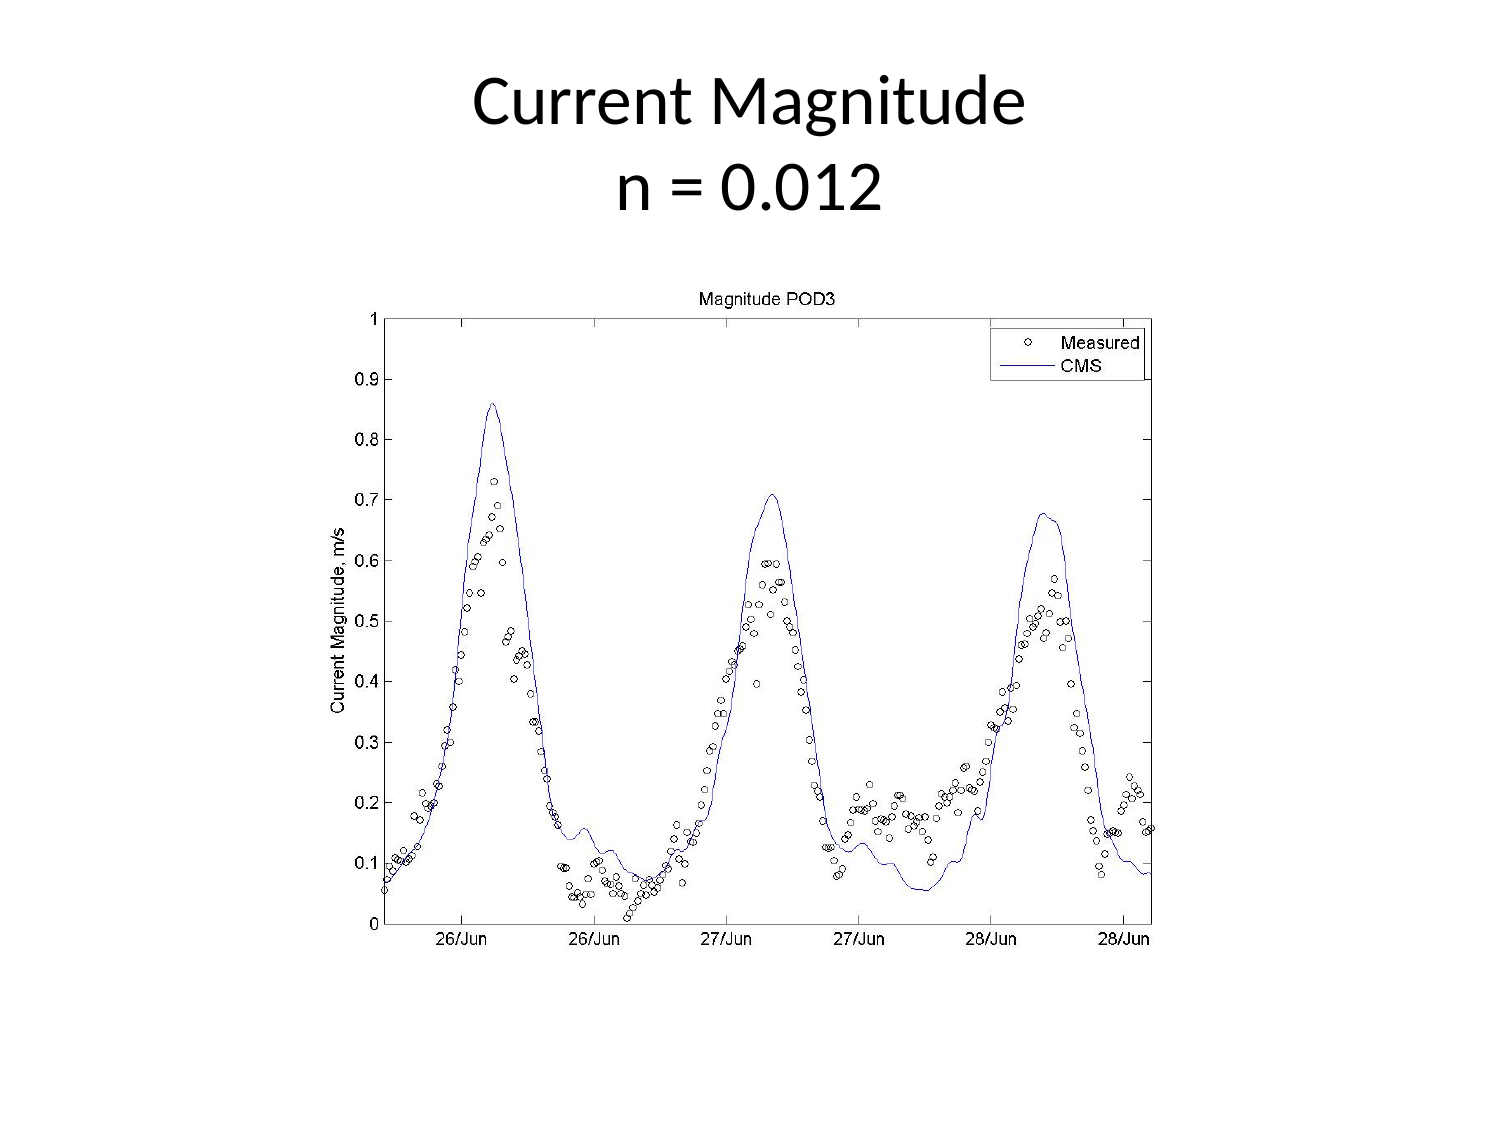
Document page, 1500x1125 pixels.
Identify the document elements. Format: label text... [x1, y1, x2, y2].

title Current Magnitude n = 0.012 [75, 45, 1425, 233]
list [254, 262, 1246, 1006]
